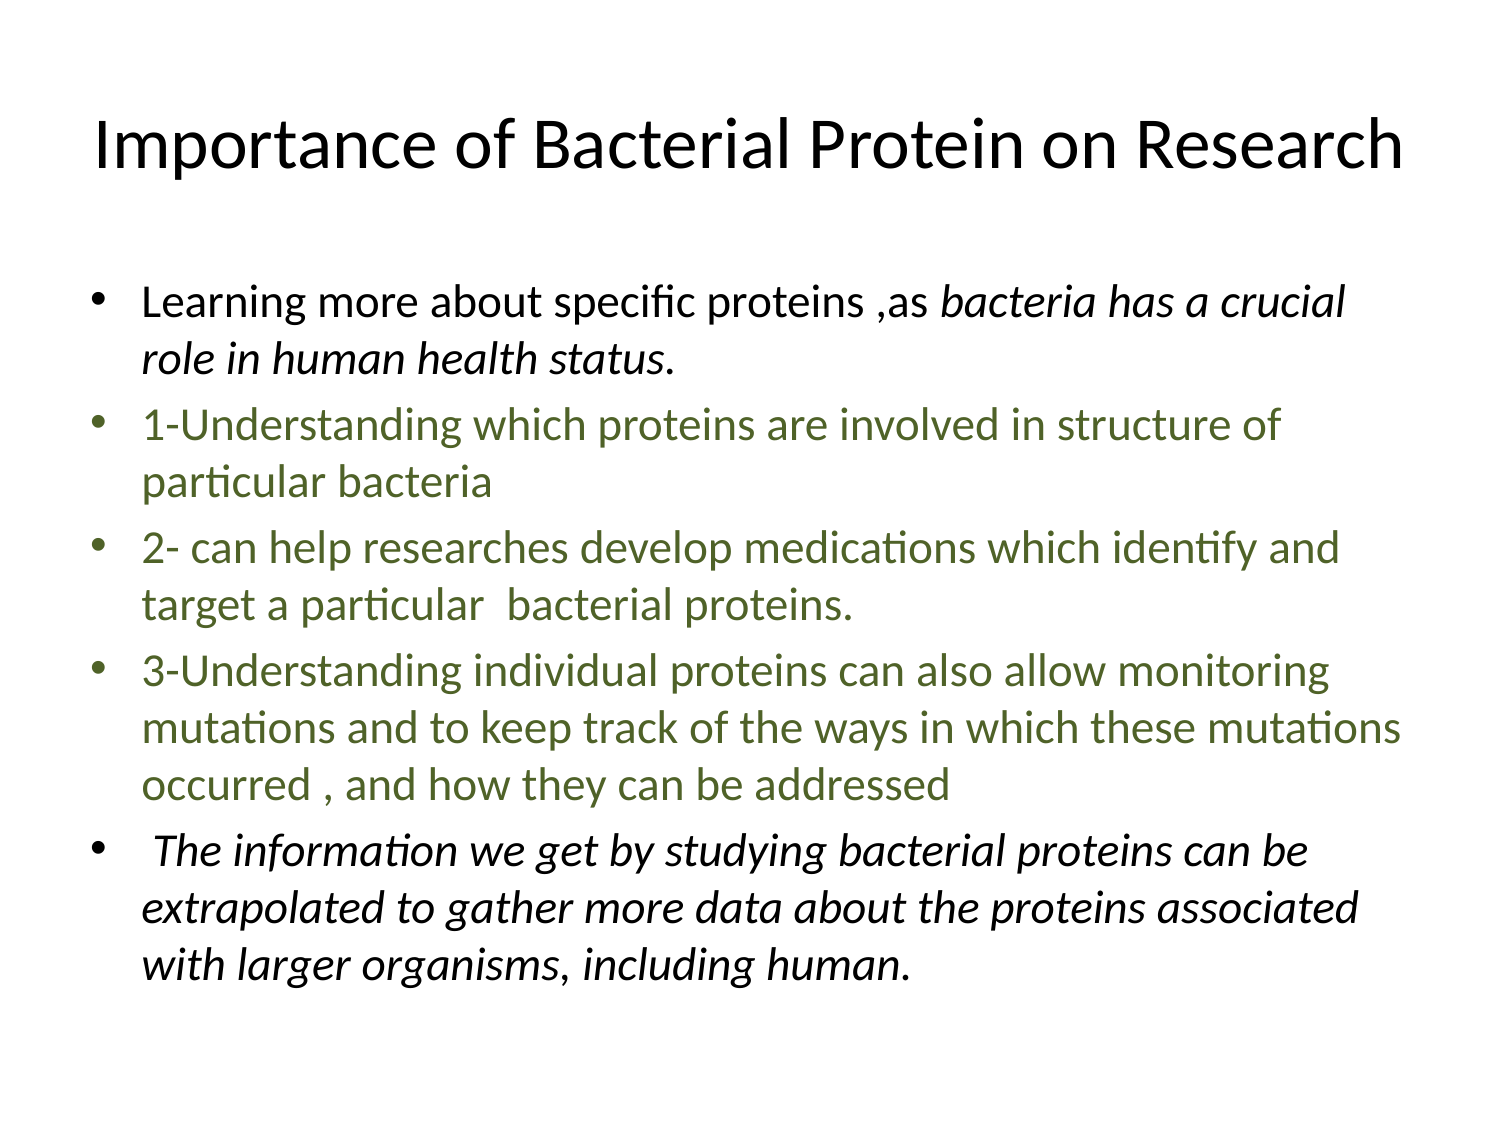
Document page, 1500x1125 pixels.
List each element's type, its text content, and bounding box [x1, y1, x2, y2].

list Learning more about specific proteins ,as bacteria has a crucial role in human health status. 1-Understanding which proteins are involved in structure of particular bacteria 2- can help researches develop medications which identify and target a particular bacterial proteins. 3-Understanding individual proteins can also allow monitoring mutations and to keep track of the ways in which these mutations occurred , and how they can be addressed The information we get by studying bacterial proteins can be extrapolated to gather more data about the proteins associated with larger organisms, including human. [75, 262, 1425, 1005]
title Importance of Bacterial Protein on Research [75, 45, 1425, 233]
